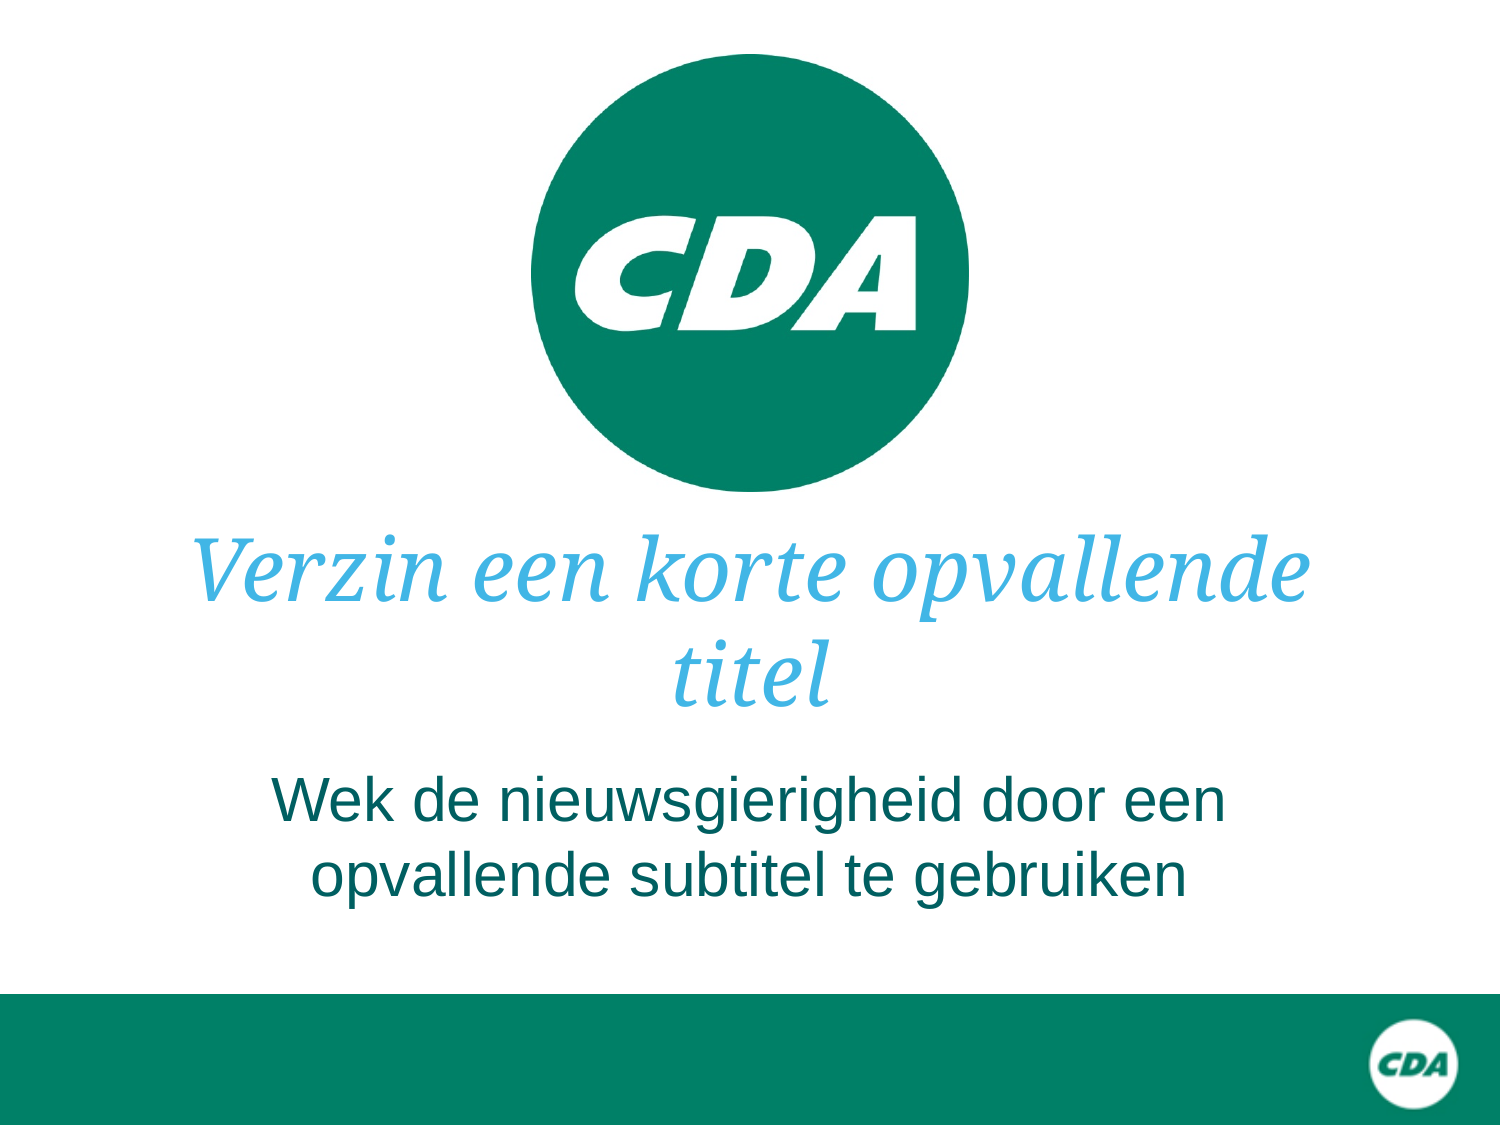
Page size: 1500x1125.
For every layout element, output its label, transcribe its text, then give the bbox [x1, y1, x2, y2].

picture [531, 54, 969, 492]
picture [0, 994, 1500, 1125]
subtitle Wek de nieuwsgierigheid door een opvallende subtitel te gebruiken [168, 751, 1332, 980]
title Verzin een korte opvallende titel [100, 498, 1400, 740]
